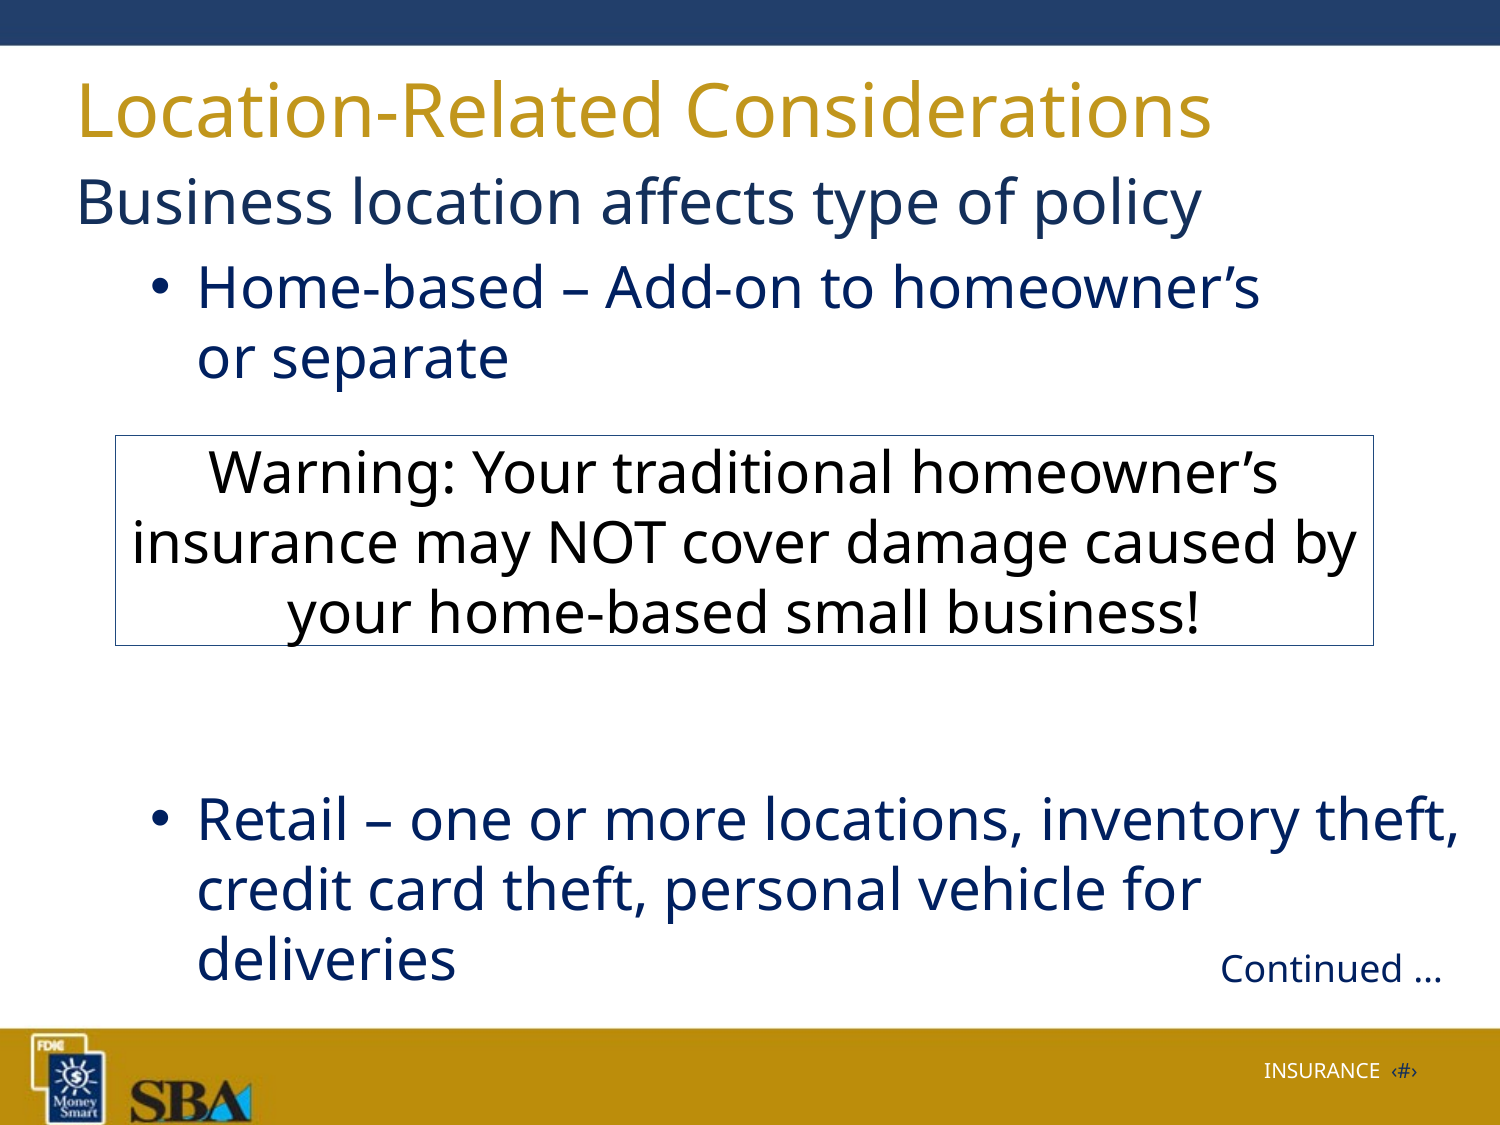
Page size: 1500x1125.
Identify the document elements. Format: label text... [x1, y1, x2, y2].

list Business location affects type of policy Home-based – Add-on to homeowner’s or separate Retail – one or more locations, inventory theft, credit card theft, personal vehicle for deliveries [74, 161, 1474, 1000]
text_box Warning: Your traditional homeowner’s insurance may NOT cover damage caused by your home-based small business! [115, 435, 1374, 646]
title Location-Related Considerations [74, 61, 1426, 161]
text_box Continued … [1212, 937, 1451, 998]
picture [0, 0, 1500, 1125]
